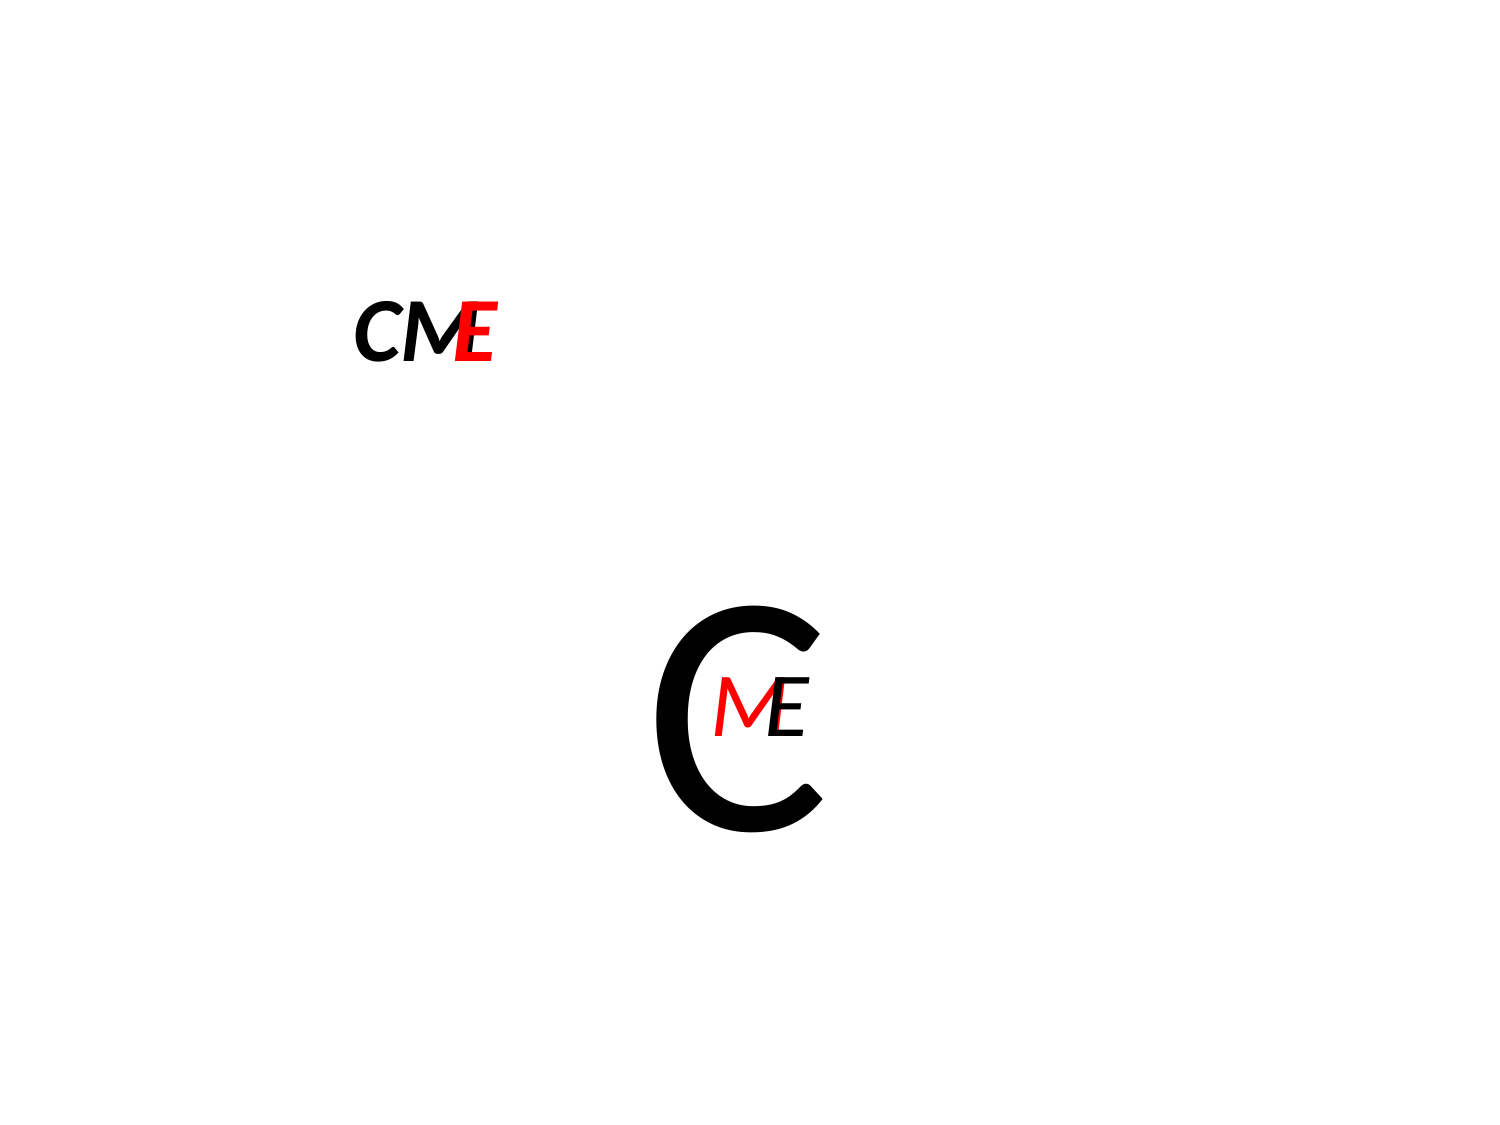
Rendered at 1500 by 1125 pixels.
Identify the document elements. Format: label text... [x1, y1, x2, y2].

text_box CM [338, 262, 437, 388]
subtitle M [225, 637, 1275, 925]
title C [99, 571, 1375, 813]
text_box E [749, 637, 838, 763]
text_box E [437, 262, 513, 388]
